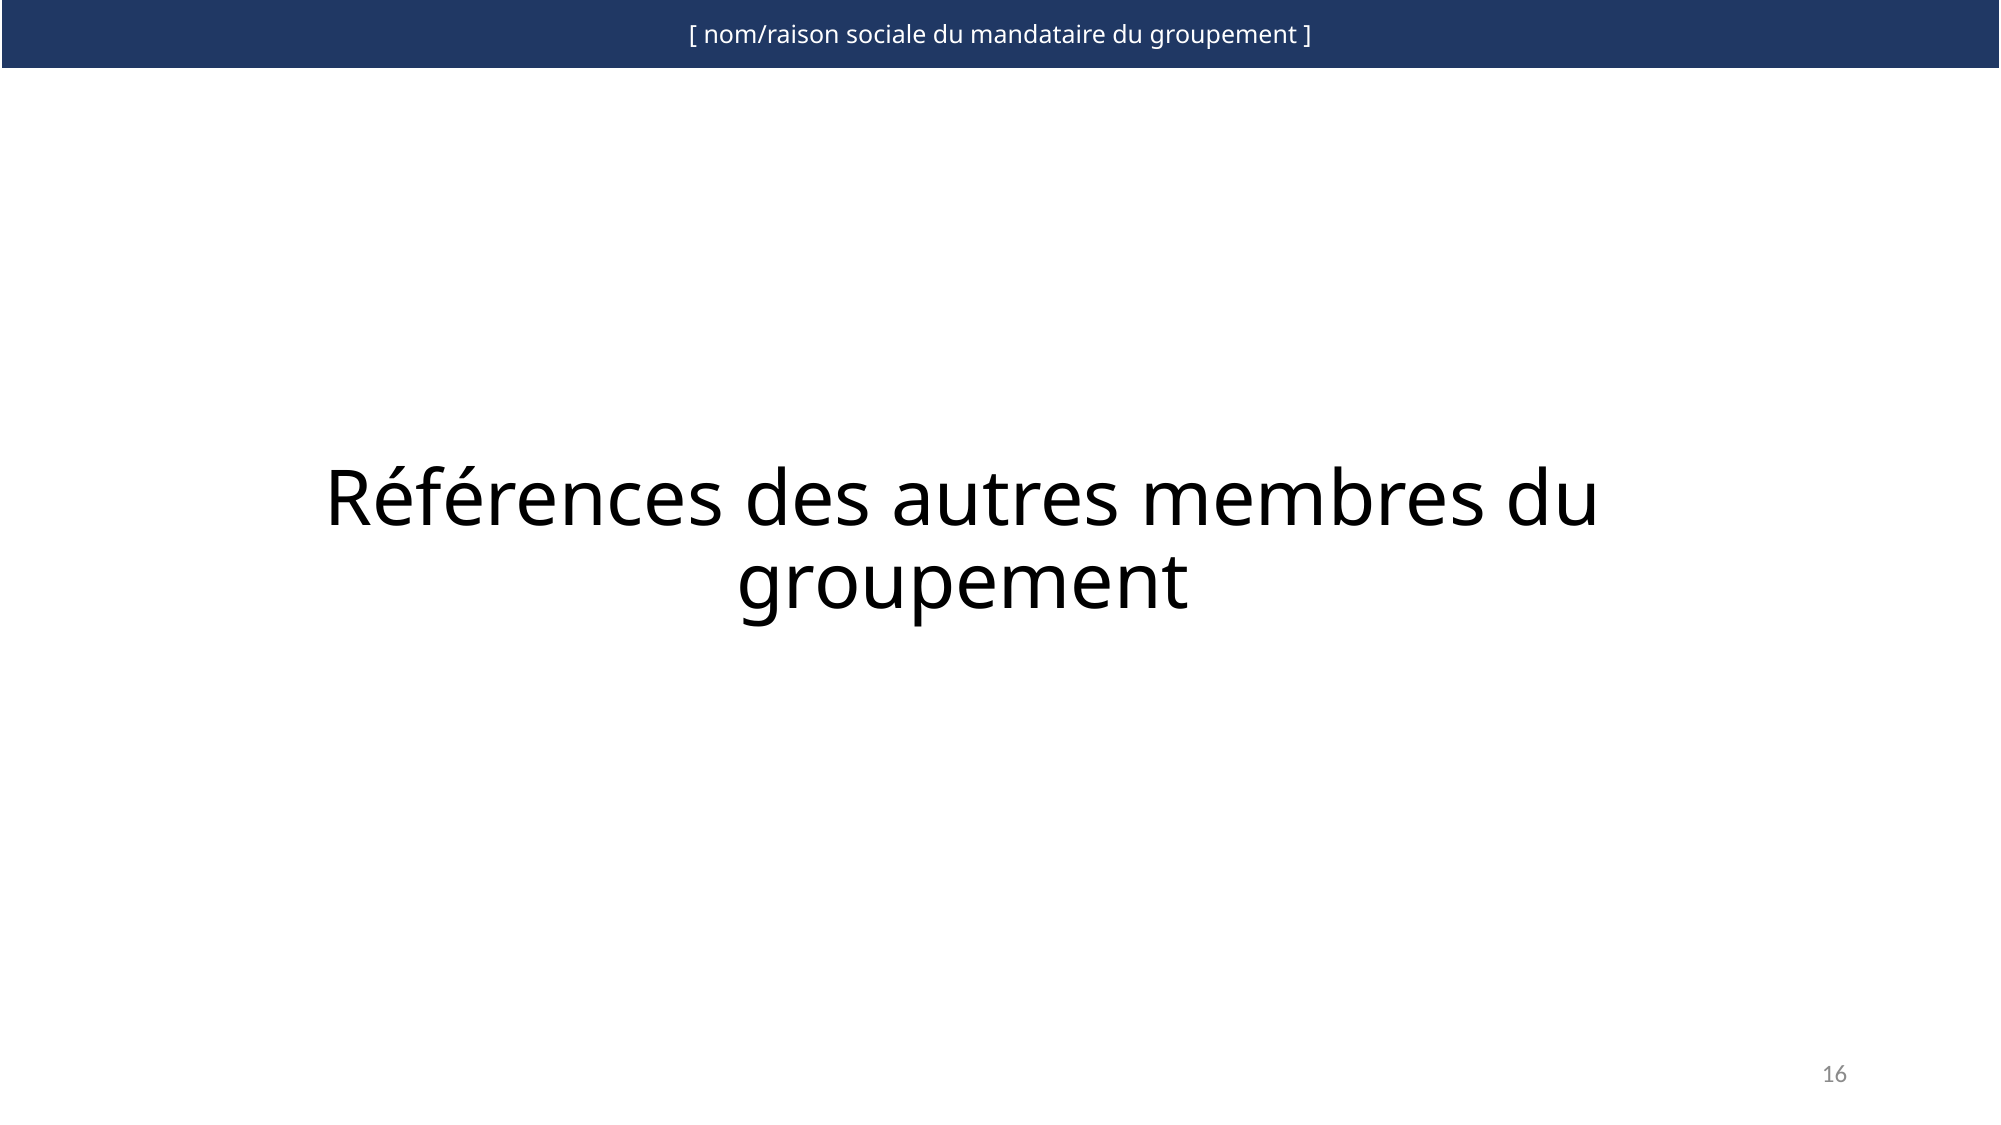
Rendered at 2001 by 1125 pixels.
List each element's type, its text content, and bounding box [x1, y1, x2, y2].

table_header [ nom/raison sociale du mandataire du groupement ] [2, 0, 1999, 68]
text_box Références des autres membres du groupement [213, 296, 1714, 689]
slide_number 16 [1412, 1042, 1863, 1103]
